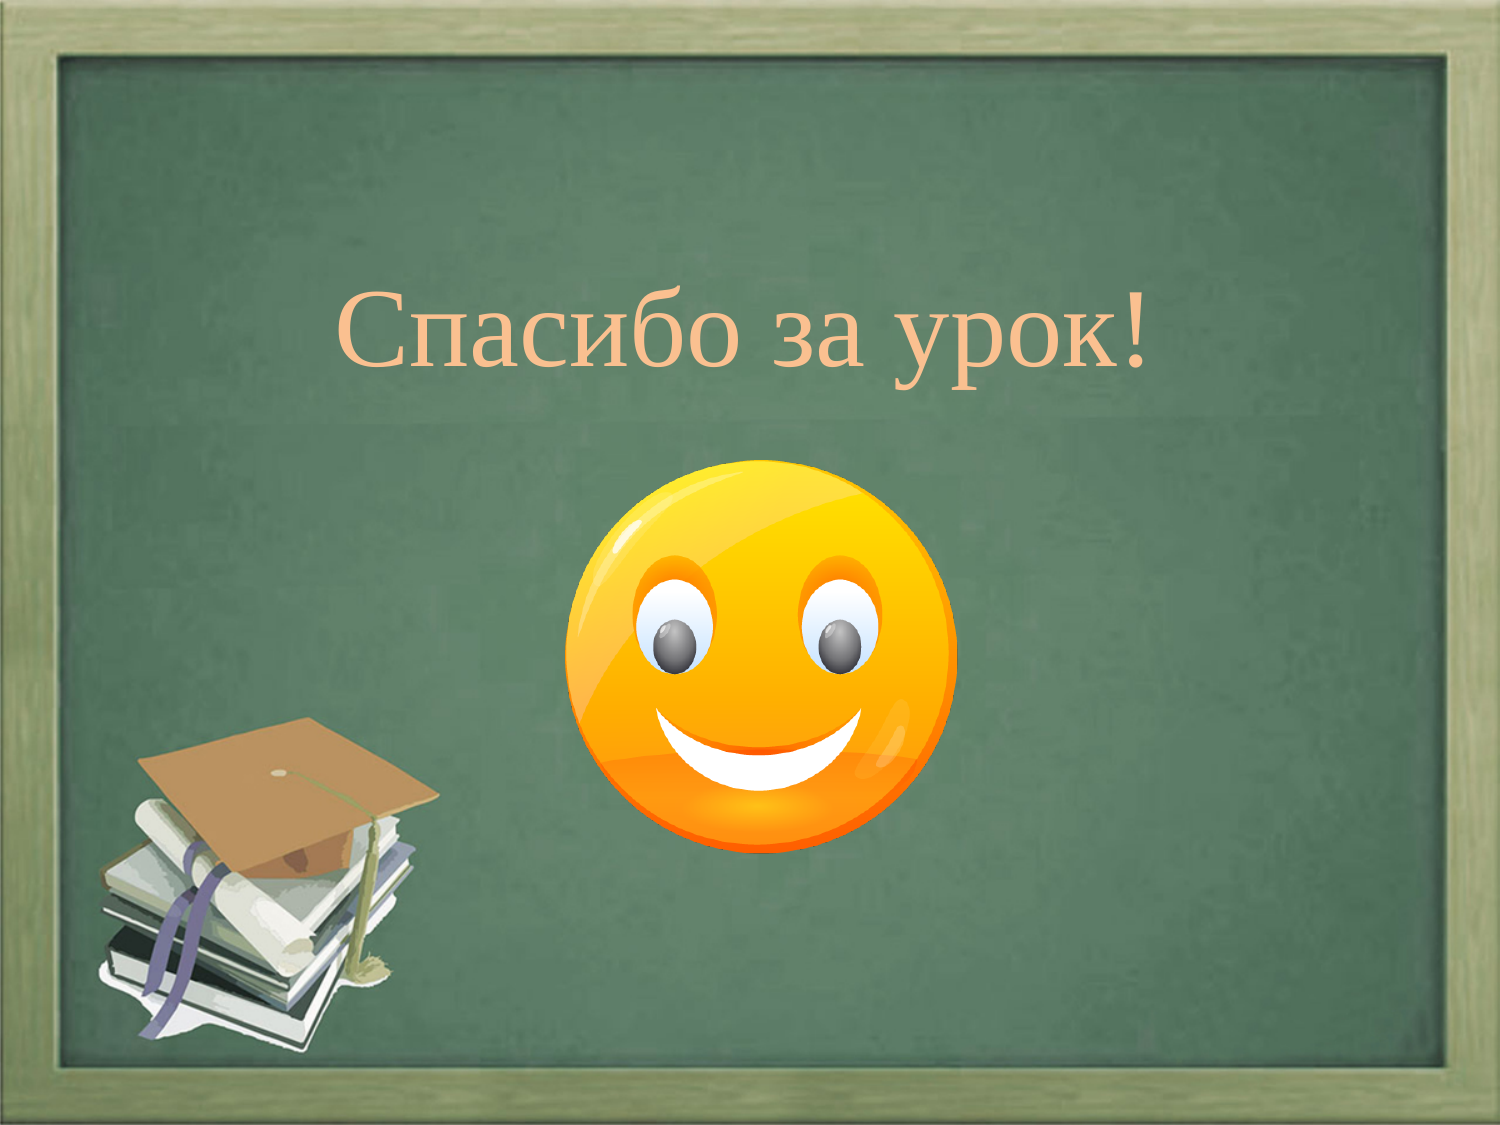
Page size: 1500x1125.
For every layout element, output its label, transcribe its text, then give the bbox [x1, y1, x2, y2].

picture [0, 0, 1500, 1125]
list Спасибо за урок! [70, 245, 1421, 410]
